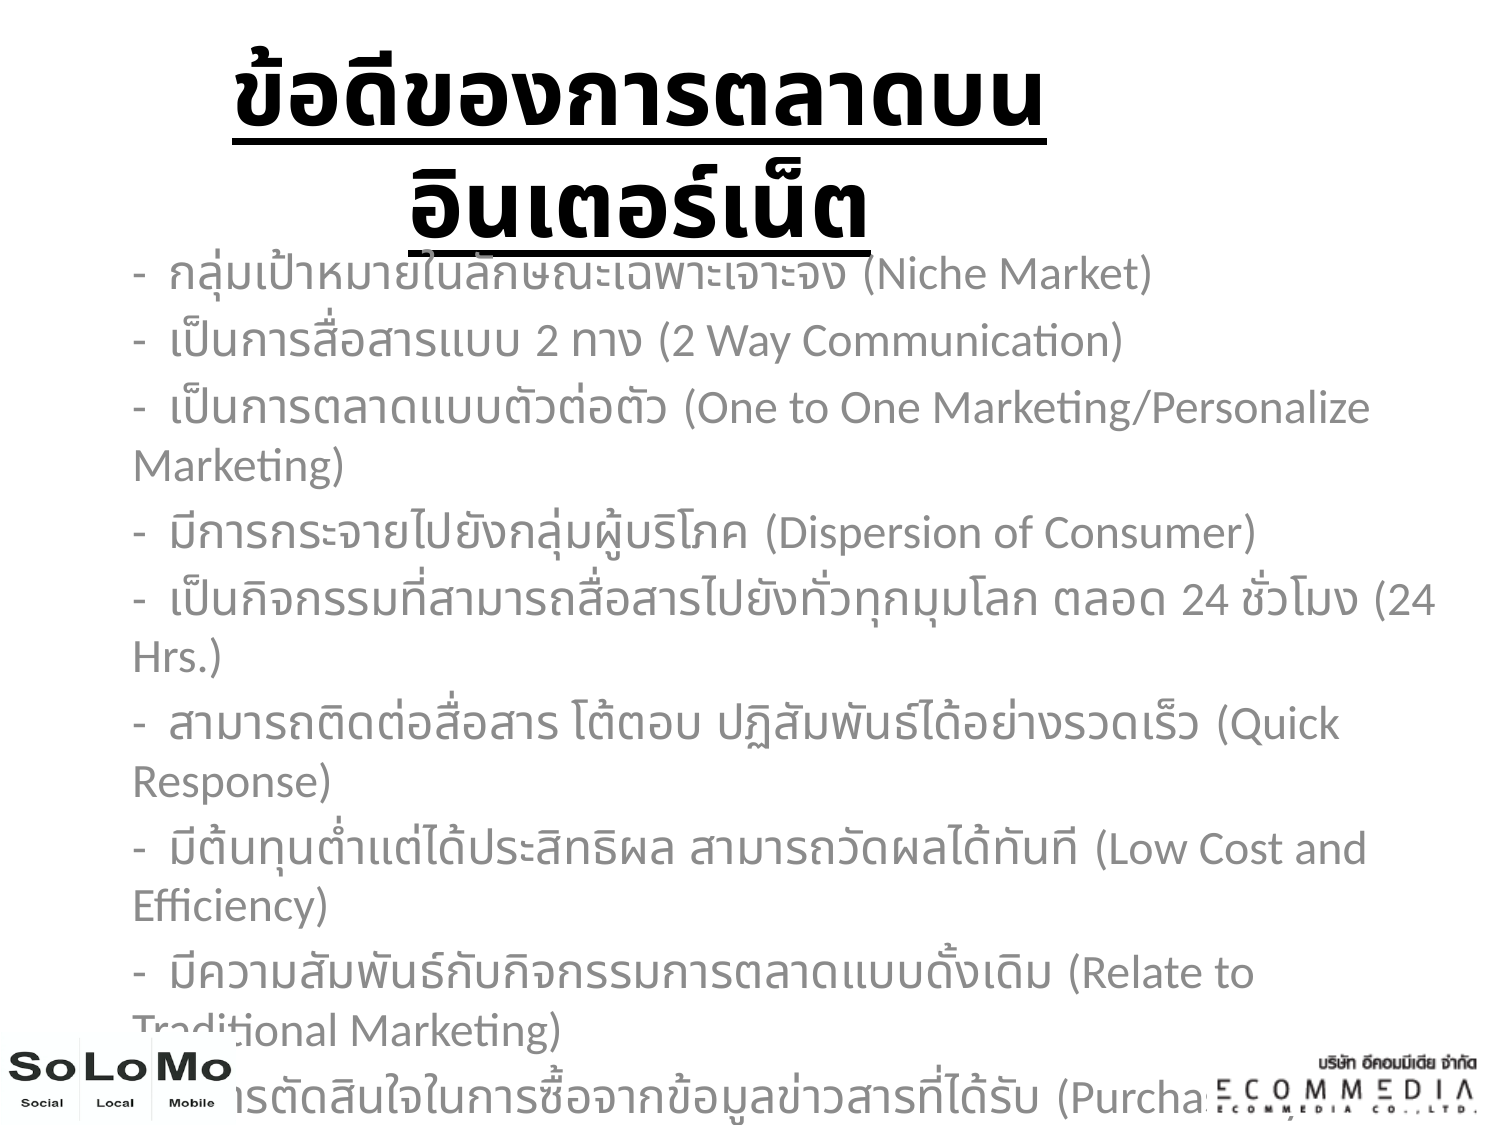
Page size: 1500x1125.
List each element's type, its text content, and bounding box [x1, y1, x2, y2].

picture [1206, 1031, 1489, 1116]
picture [0, 1031, 237, 1125]
title ข้อดีของการตลาดบนอินเตอร์เน็ต [2, 23, 1278, 265]
subtitle - กลุ่มเป้าหมายในลักษณะเฉพาะเจาะจง (Niche Market) - เป็นการสื่อสารแบบ 2 ทาง (2 Way Communication) - เป็นการตลาดแบบตัวต่อตัว (One to One Marketing/Personalize Marketing) - มีการกระจายไปยังกลุ่มผู้บริโภค (Dispersion of Consumer) - เป็นกิจกรรมที่สามารถสื่อสารไปยังทั่วทุกมุมโลก ตลอด 24 ชั่วโมง (24 Hrs.) - สามารถติดต่อสื่อสาร โต้ตอบ ปฏิสัมพันธ์ได้อย่างรวดเร็ว (Quick Response) - มีต้นทุนต่ำแต่ได้ประสิทธิผล สามารถวัดผลได้ทันที (Low Cost and Efficiency) - มีความสัมพันธ์กับกิจกรรมการตลาดแบบดั้งเดิม (Relate to Traditional Marketing) - มีการตัดสินใจในการซื้อจากข้อมูลข่าวสารที่ได้รับ (Purchase by Information) [117, 234, 1477, 938]
